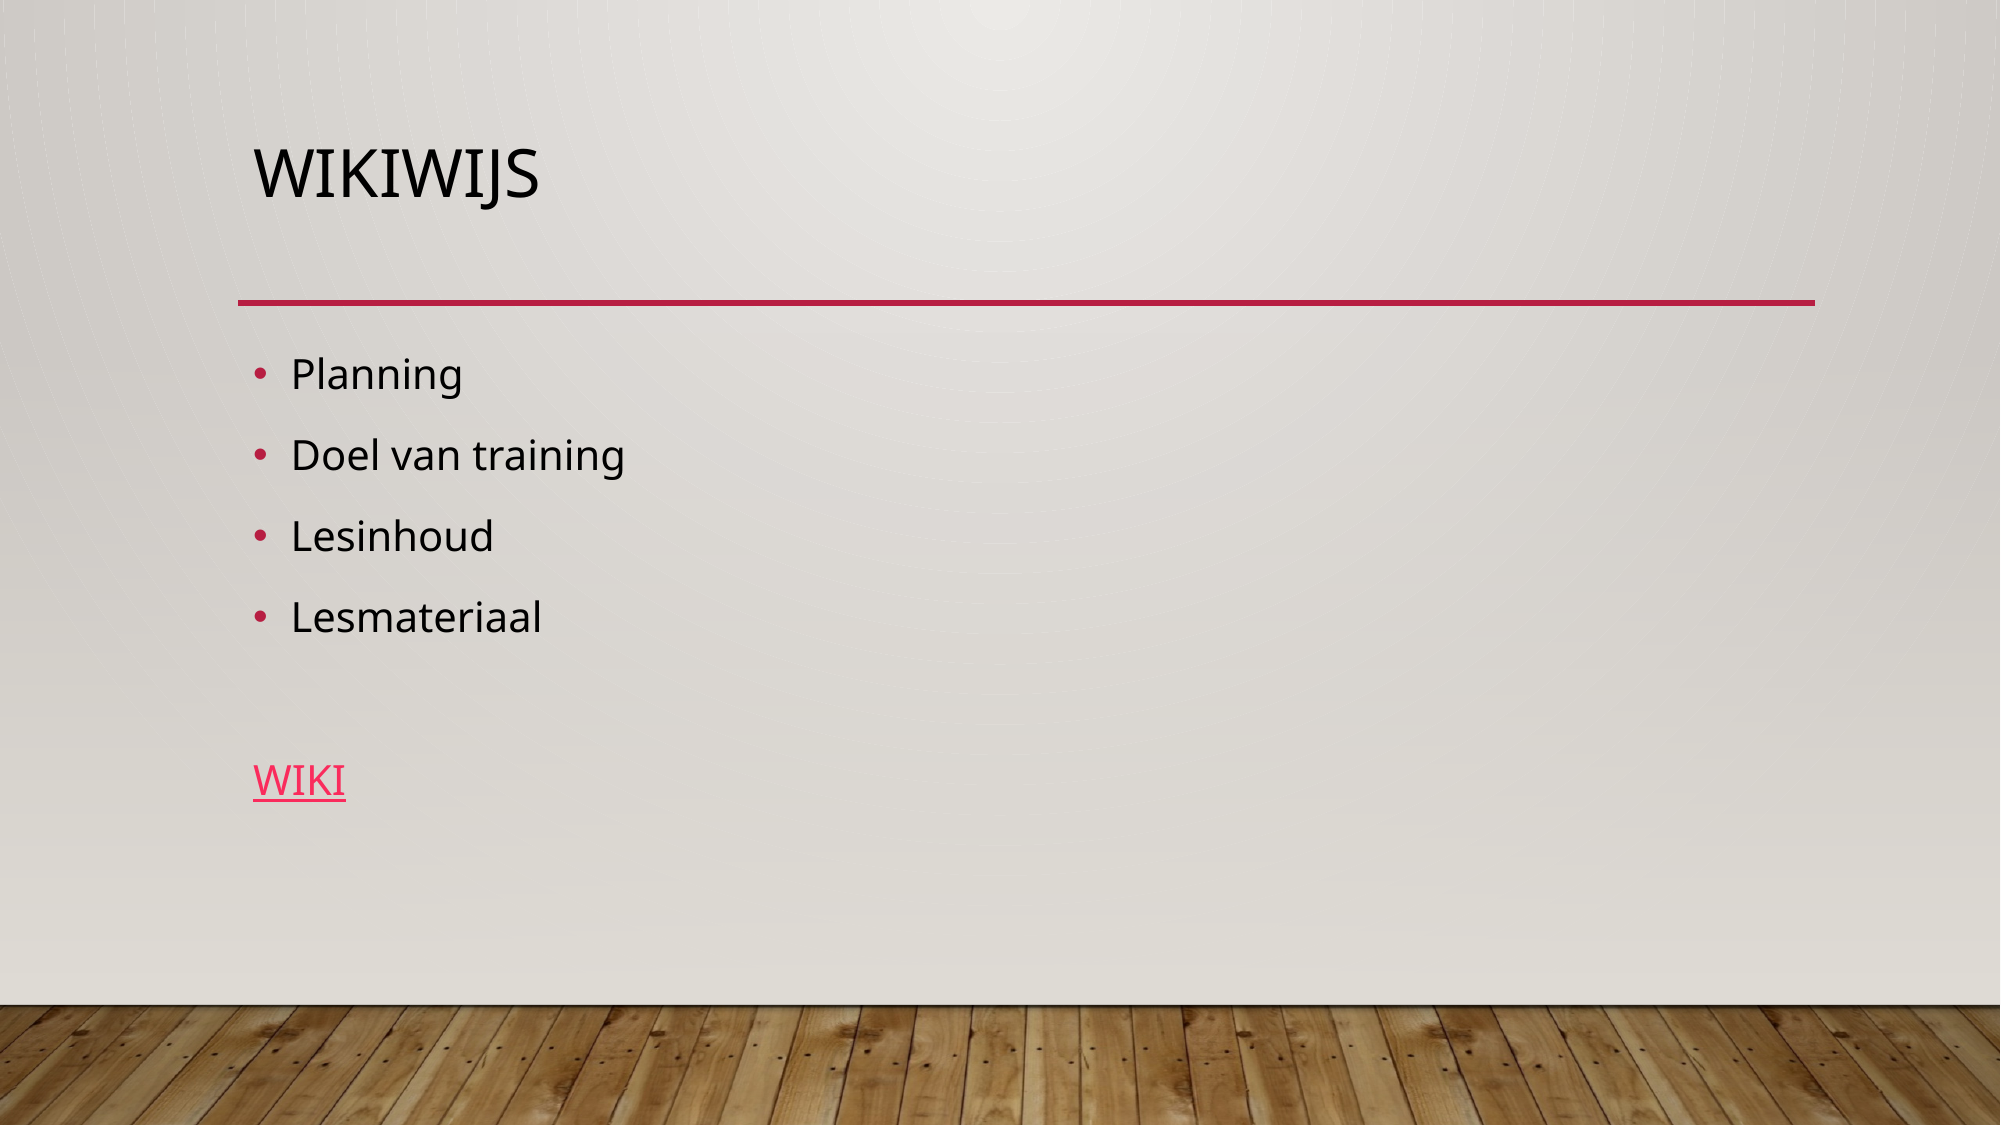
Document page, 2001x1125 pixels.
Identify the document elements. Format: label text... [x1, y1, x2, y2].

title Wikiwijs [238, 131, 1814, 305]
picture [0, 1005, 2000, 1125]
list Planning Doel van training Lesinhoud Lesmateriaal WIKI [238, 330, 1814, 897]
